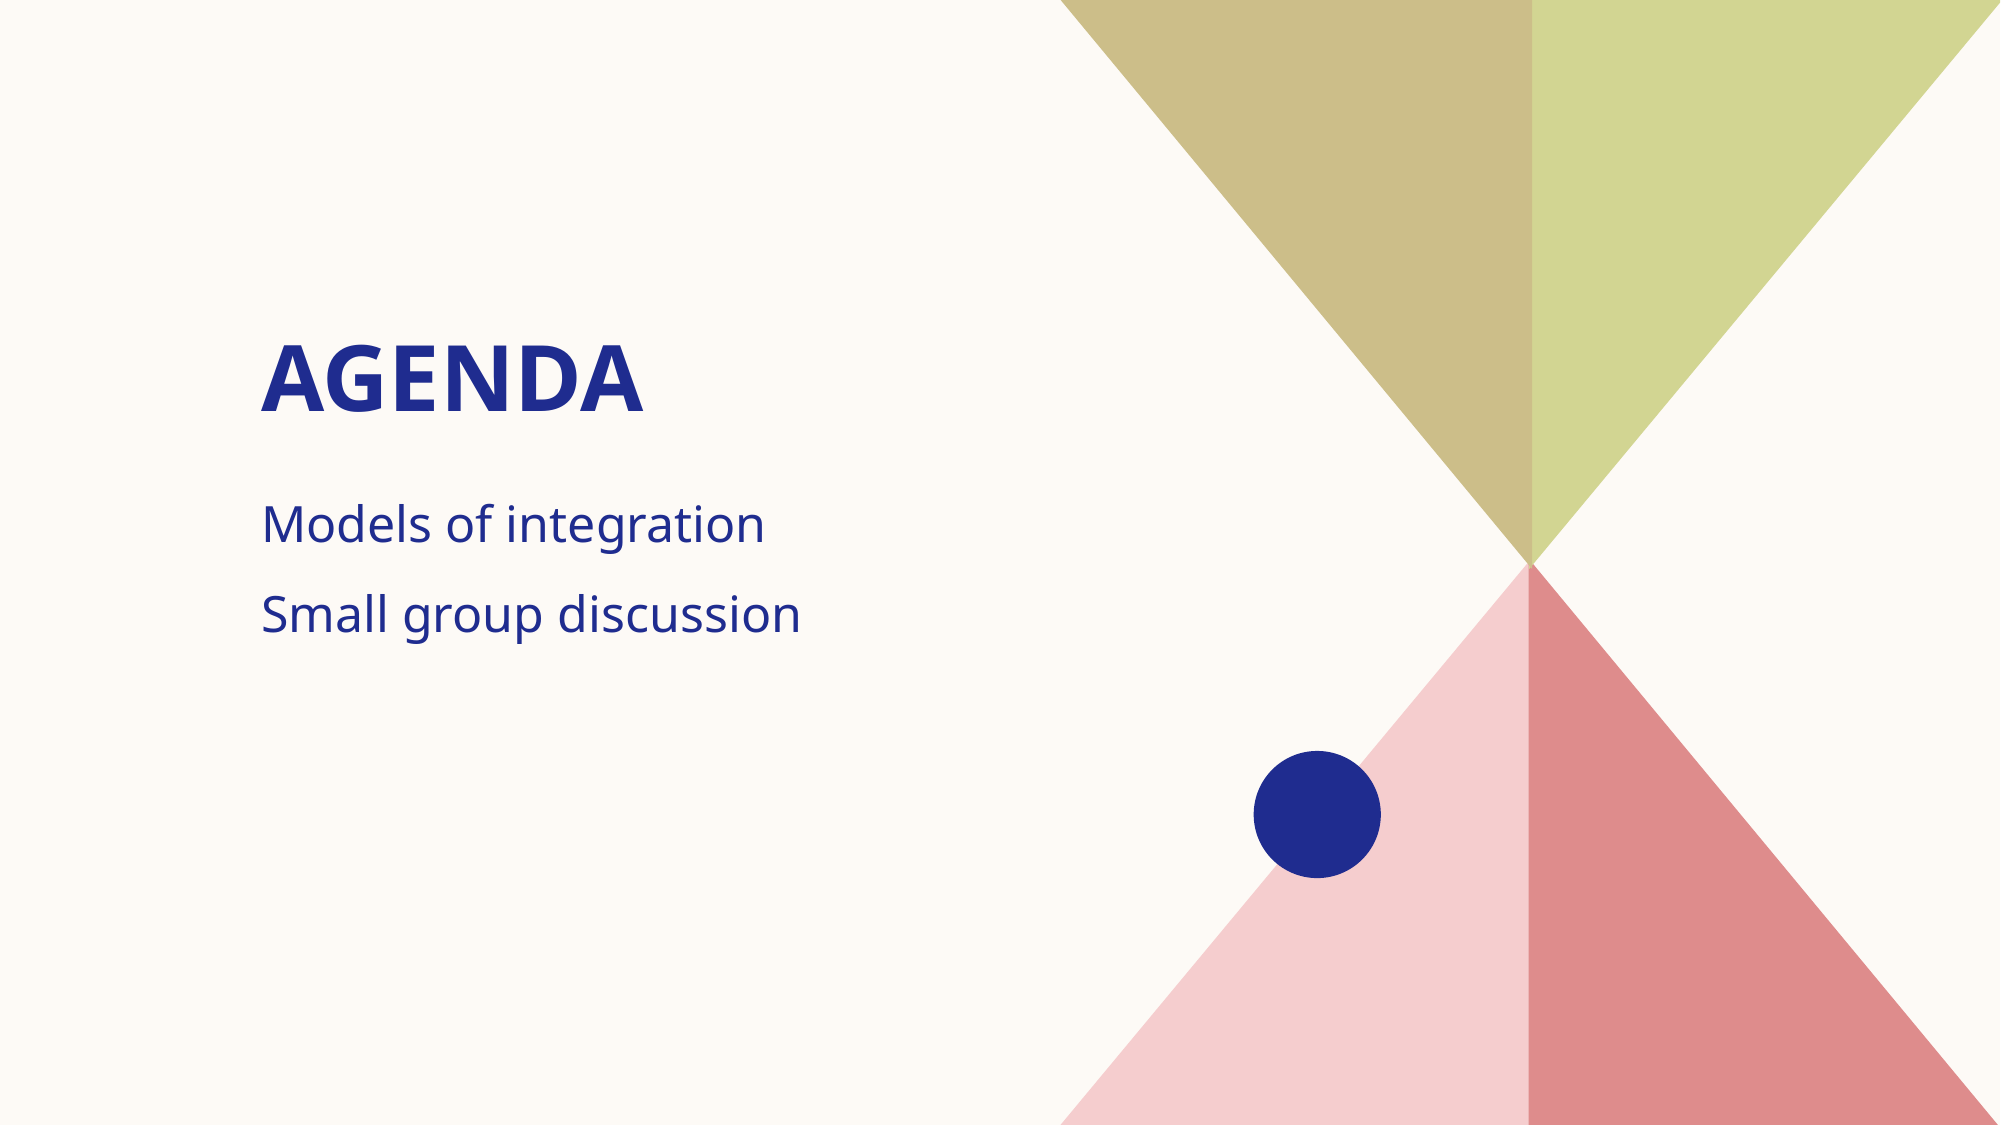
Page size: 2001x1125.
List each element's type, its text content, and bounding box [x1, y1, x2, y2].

list Models of integration​ Small group discussion​ [246, 454, 1180, 967]
title AGENDA [246, 311, 1180, 438]
